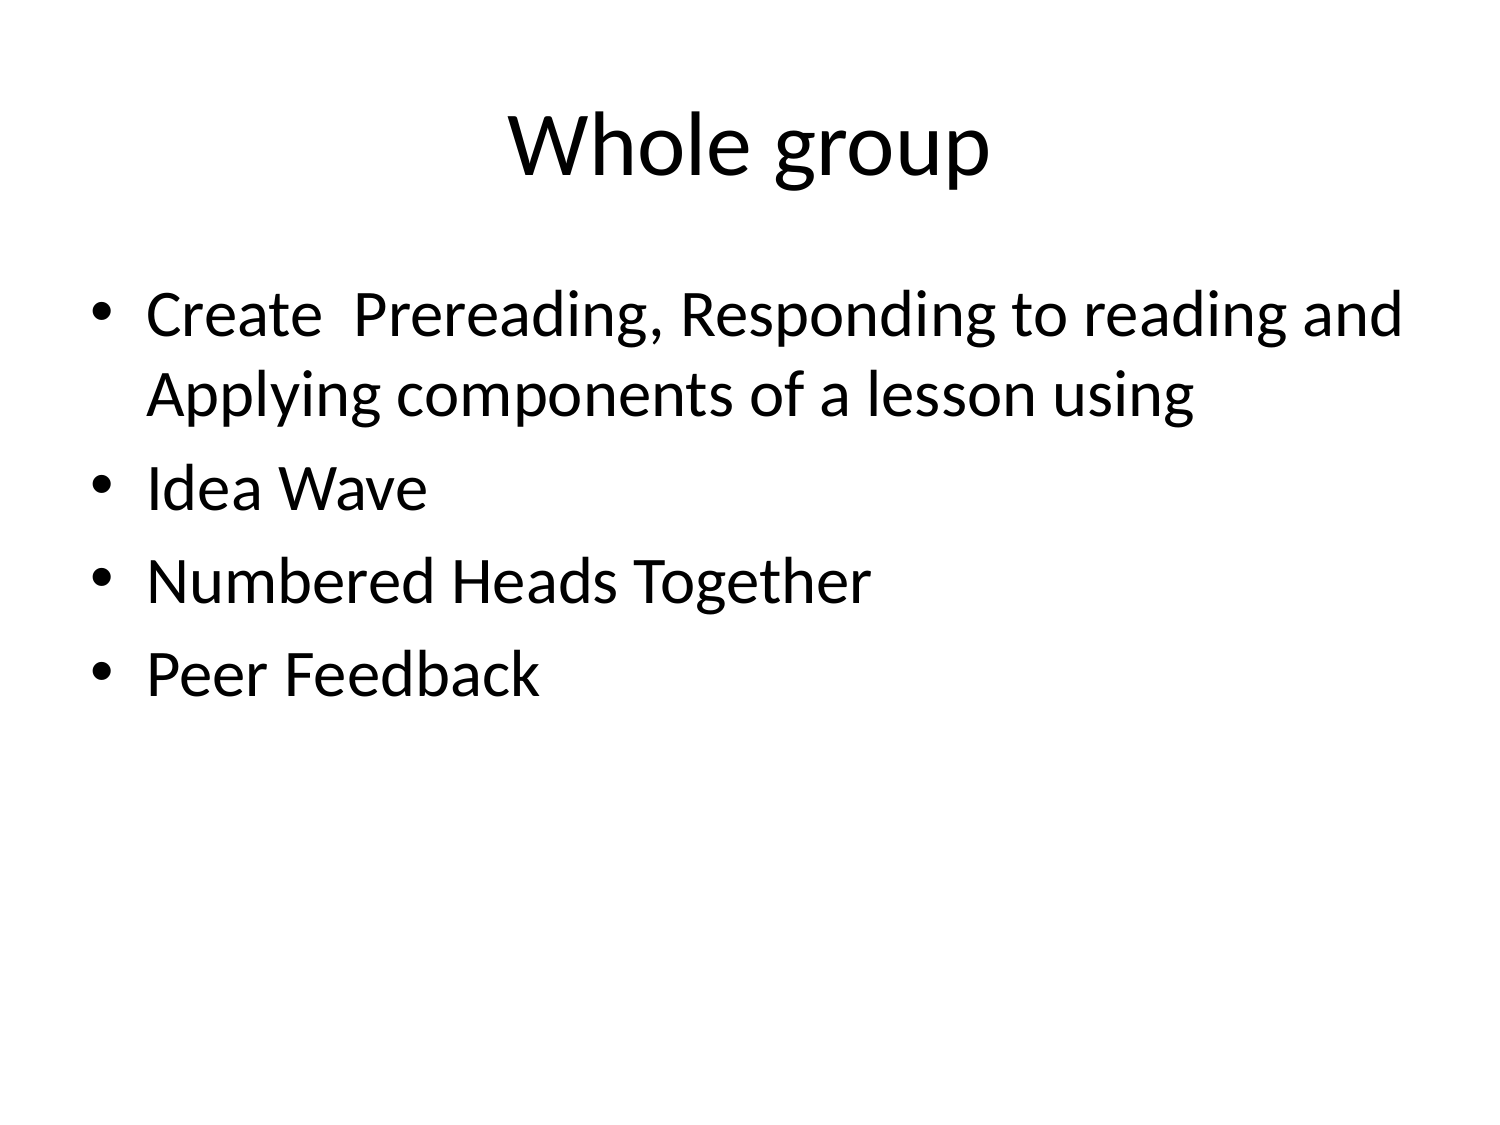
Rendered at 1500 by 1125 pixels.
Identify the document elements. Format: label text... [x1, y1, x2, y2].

title Whole group [75, 45, 1425, 233]
list Create Prereading, Responding to reading and Applying components of a lesson using Idea Wave Numbered Heads Together Peer Feedback [75, 262, 1425, 1005]
